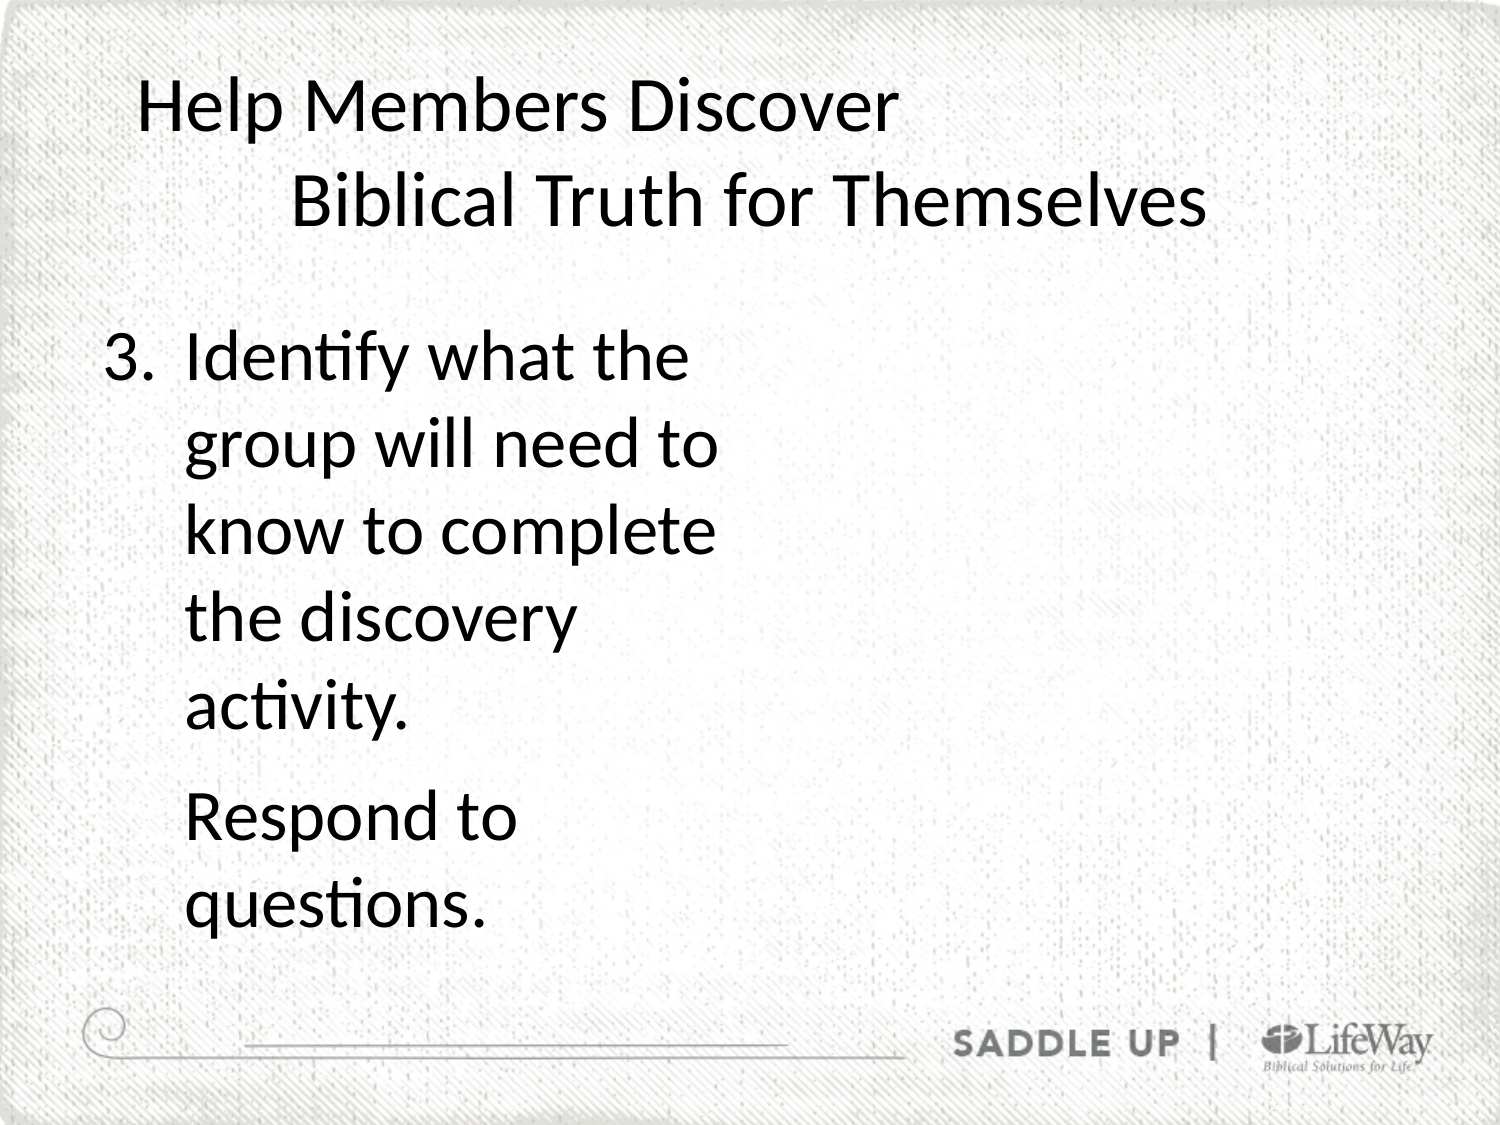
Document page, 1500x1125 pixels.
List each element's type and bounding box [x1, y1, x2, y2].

list [0, 0, 1500, 1125]
